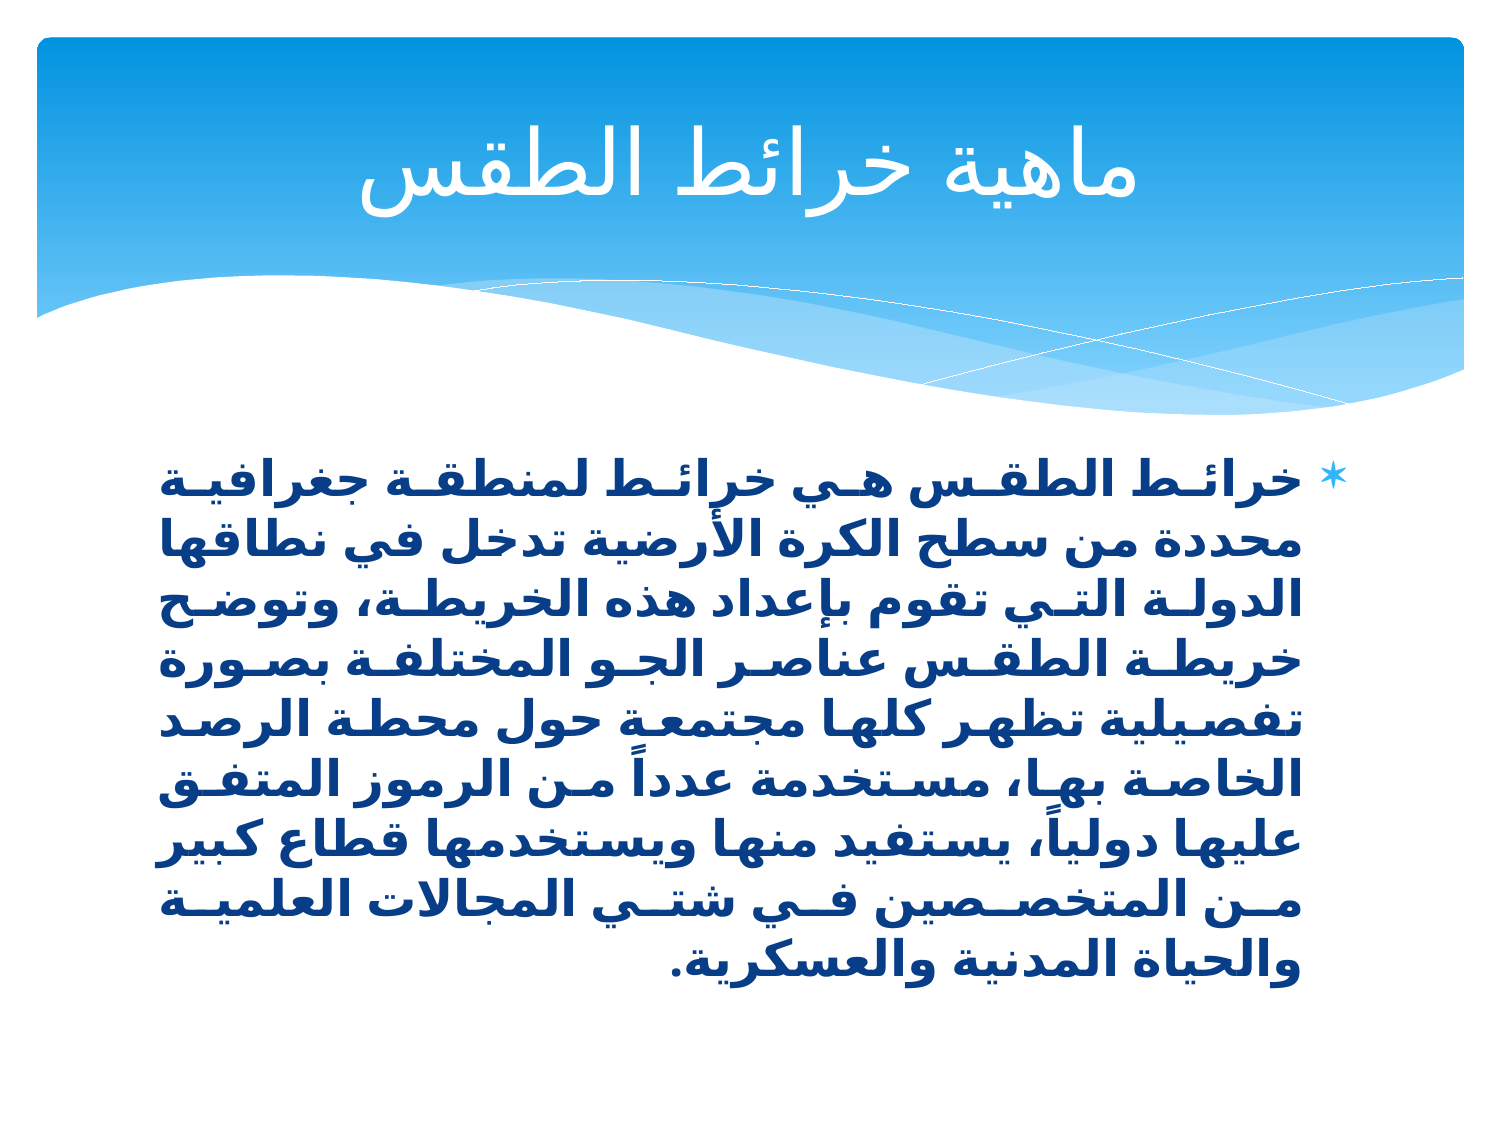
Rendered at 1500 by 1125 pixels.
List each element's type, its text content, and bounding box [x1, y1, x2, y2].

title ماهية خرائط الطقس [75, 55, 1425, 261]
list خرائط الطقس هي خرائط لمنطقة جغرافية محددة من سطح الكرة الأرضية تدخل في نطاقها الدولة التي تقوم بإعداد هذه الخريطة، وتوضح خريطة الطقس عناصر الجو المختلفة بصورة تفصيلية تظهر كلها مجتمعة حول محطة الرصد الخاصة بها، مستخدمة عدداً من الرموز المتفق عليها دولياً، يستفيد منها ويستخدمها قطاع كبير من المتخصصين في شتي المجالات العلمية والحياة المدنية والعسكرية. [143, 438, 1359, 1005]
